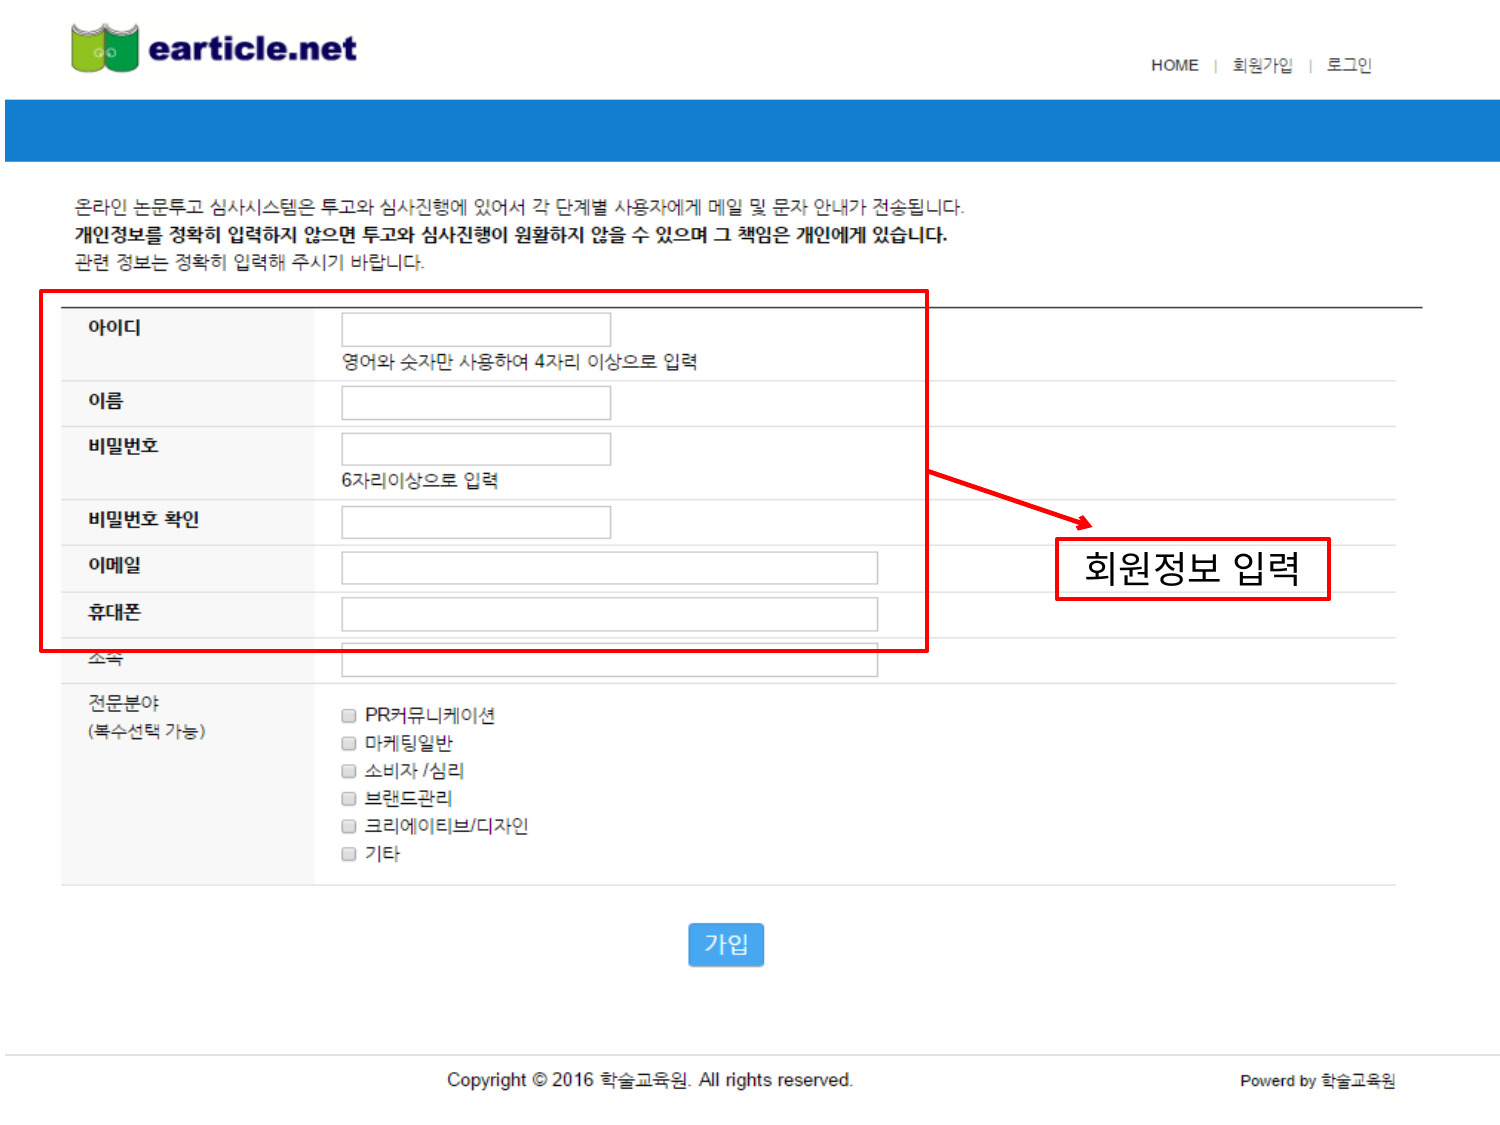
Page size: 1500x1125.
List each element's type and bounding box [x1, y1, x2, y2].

picture [5, 0, 1500, 1125]
text_box [926, 470, 1093, 528]
